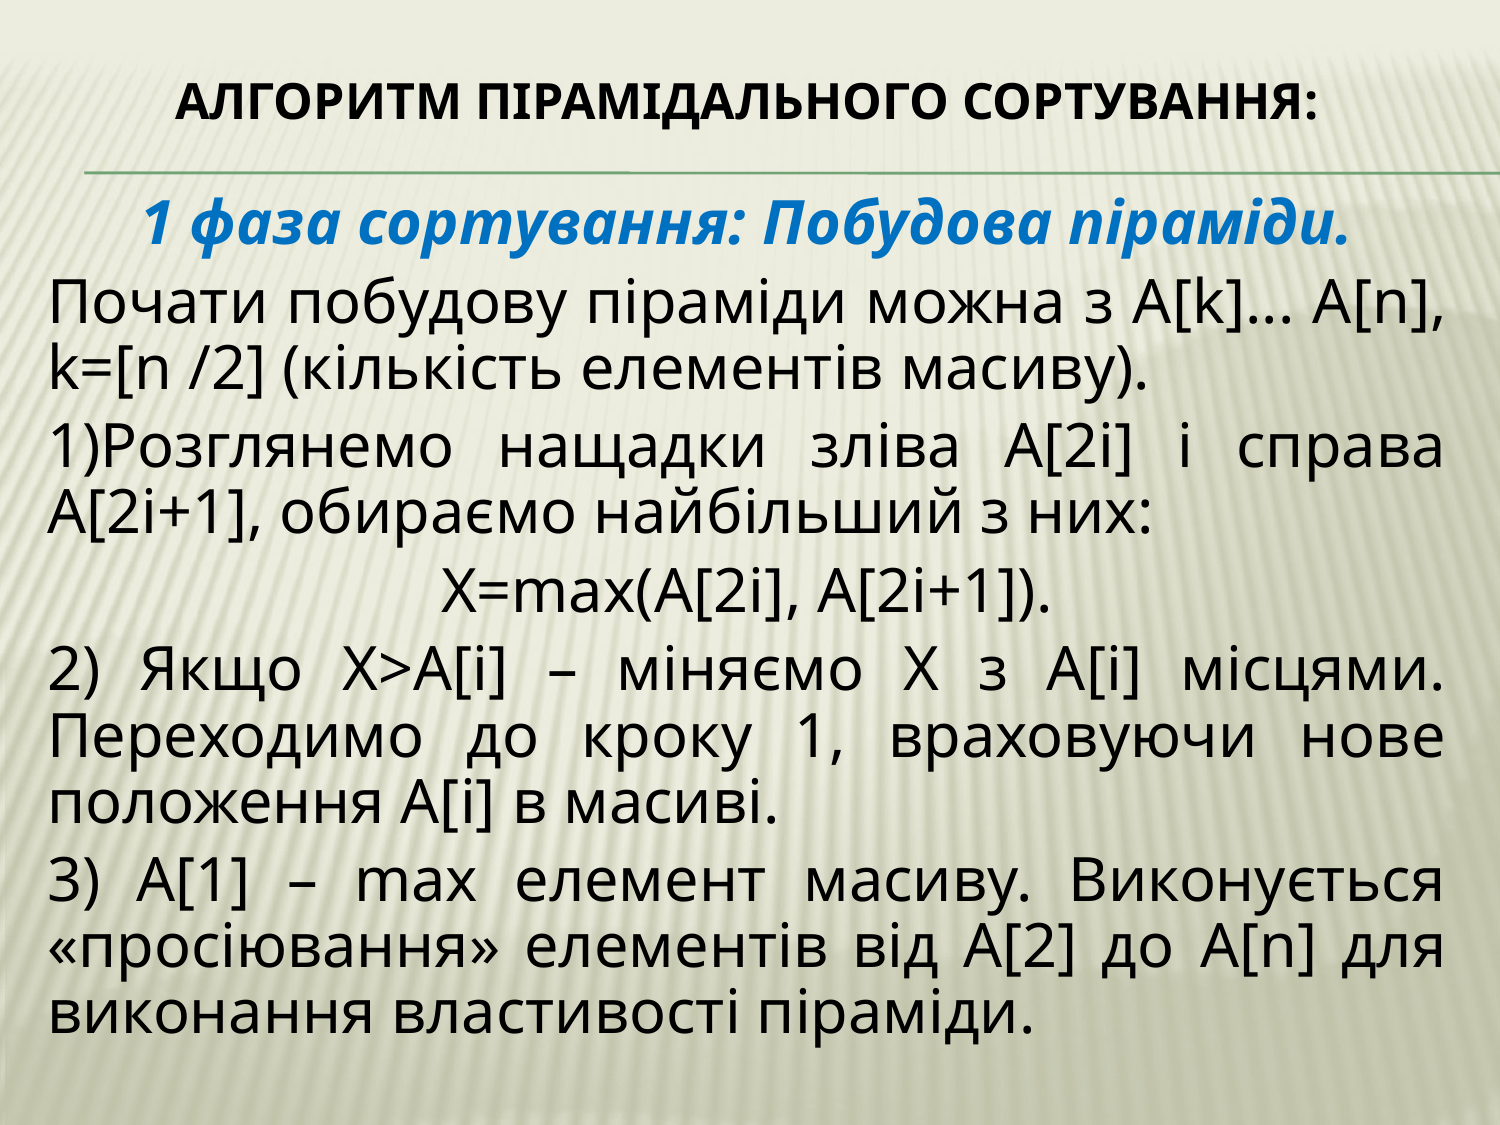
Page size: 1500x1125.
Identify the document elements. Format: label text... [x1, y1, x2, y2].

text_box 1 фаза сортування: Побудова піраміди. Почати побудову піраміди можна з A[k]... A[n], k=[n /2] (кількість елементів масиву). 1)Розглянемо нащадки зліва А[2і] і справа А[2і+1], обираємо найбільший з них: Х=max(А[2і], А[2і+1]). 2) Якщо X>А[і] – міняємо X з А[і] місцями. Переходимо до кроку 1, враховуючи нове положення А[і] в масиві. 3) А[1] – max елемент масиву. Виконується «просіювання» елементів від А[2] до A[n] для виконання властивості піраміди. [32, 184, 1462, 1059]
title Алгоритм пірамідального сортування: [34, 30, 1460, 169]
